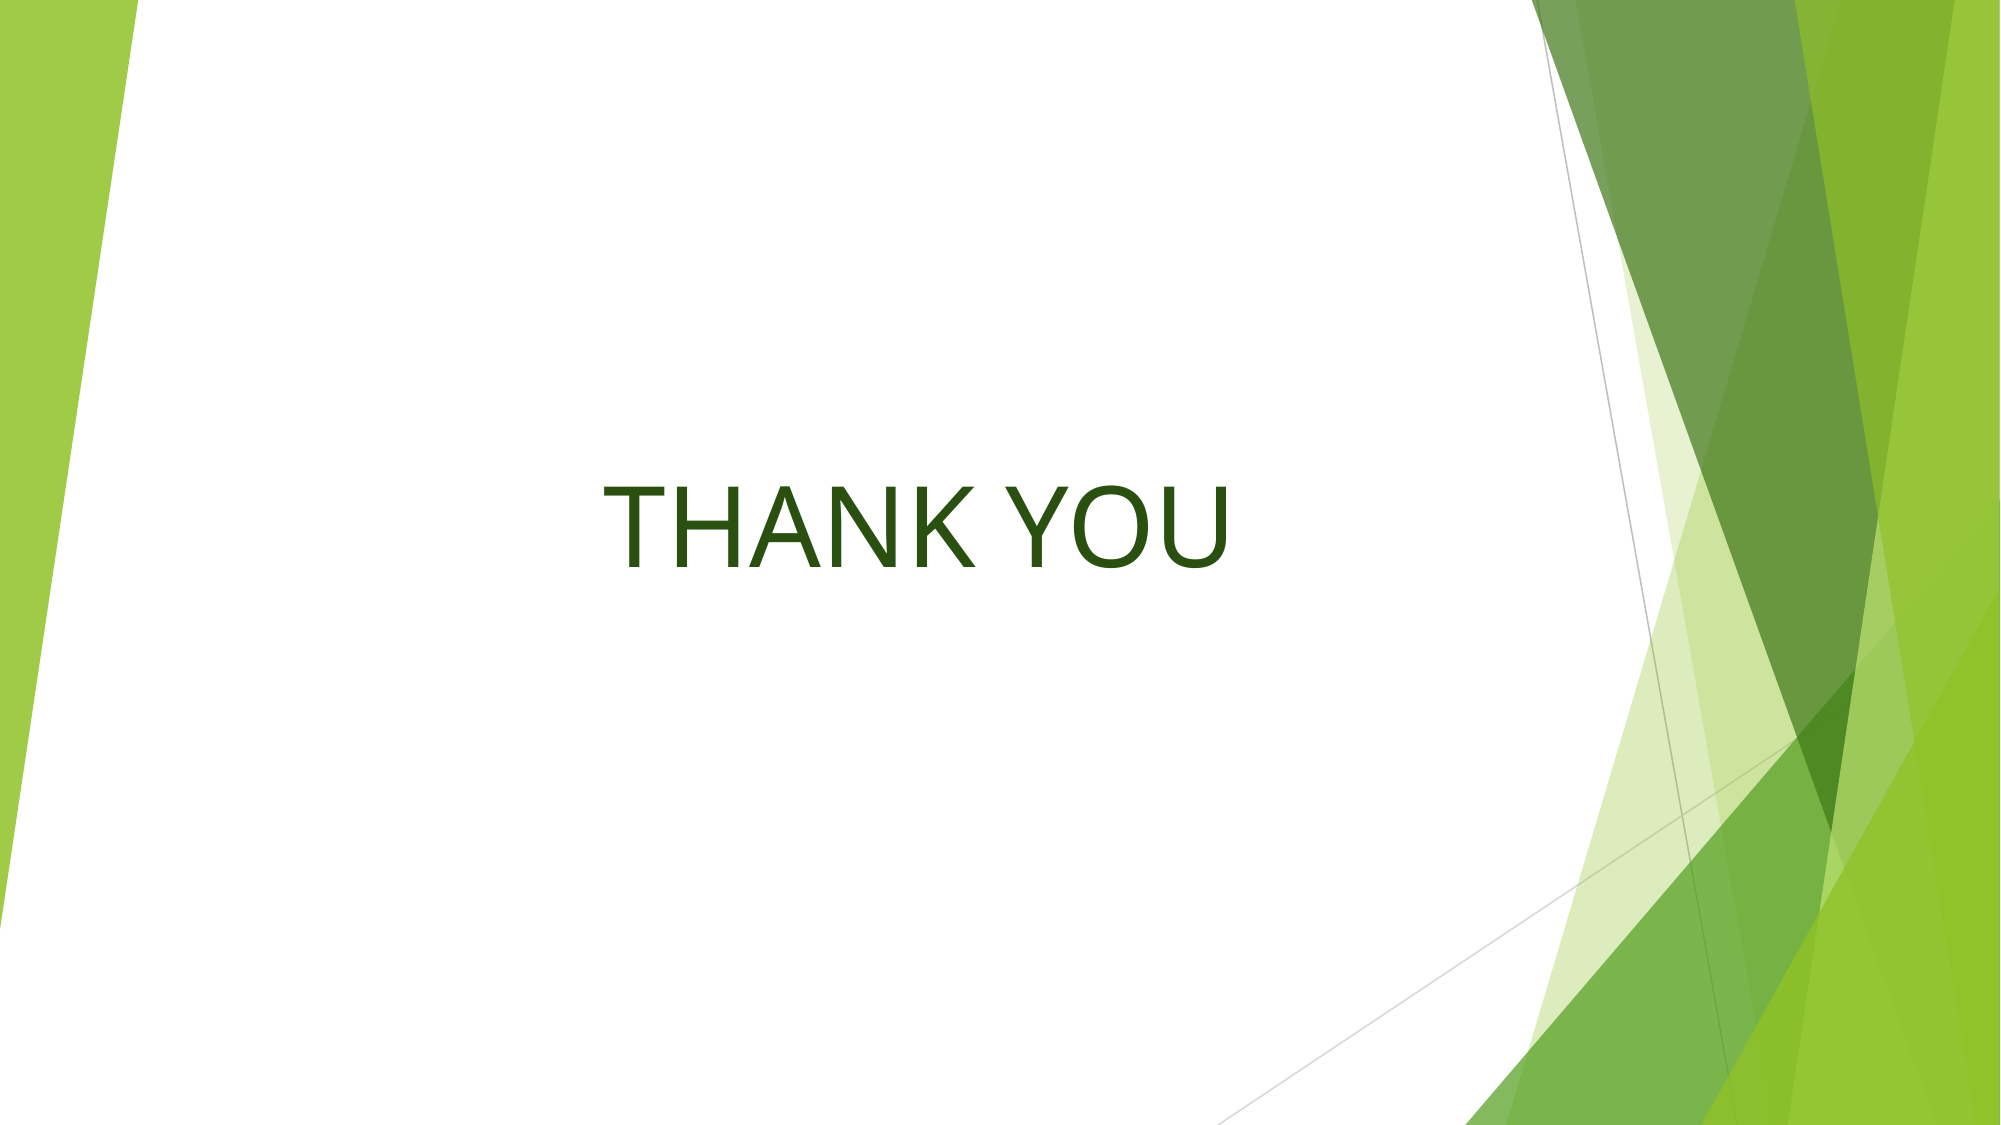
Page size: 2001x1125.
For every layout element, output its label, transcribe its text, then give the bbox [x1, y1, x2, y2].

title THANK YOU [194, 333, 1647, 711]
